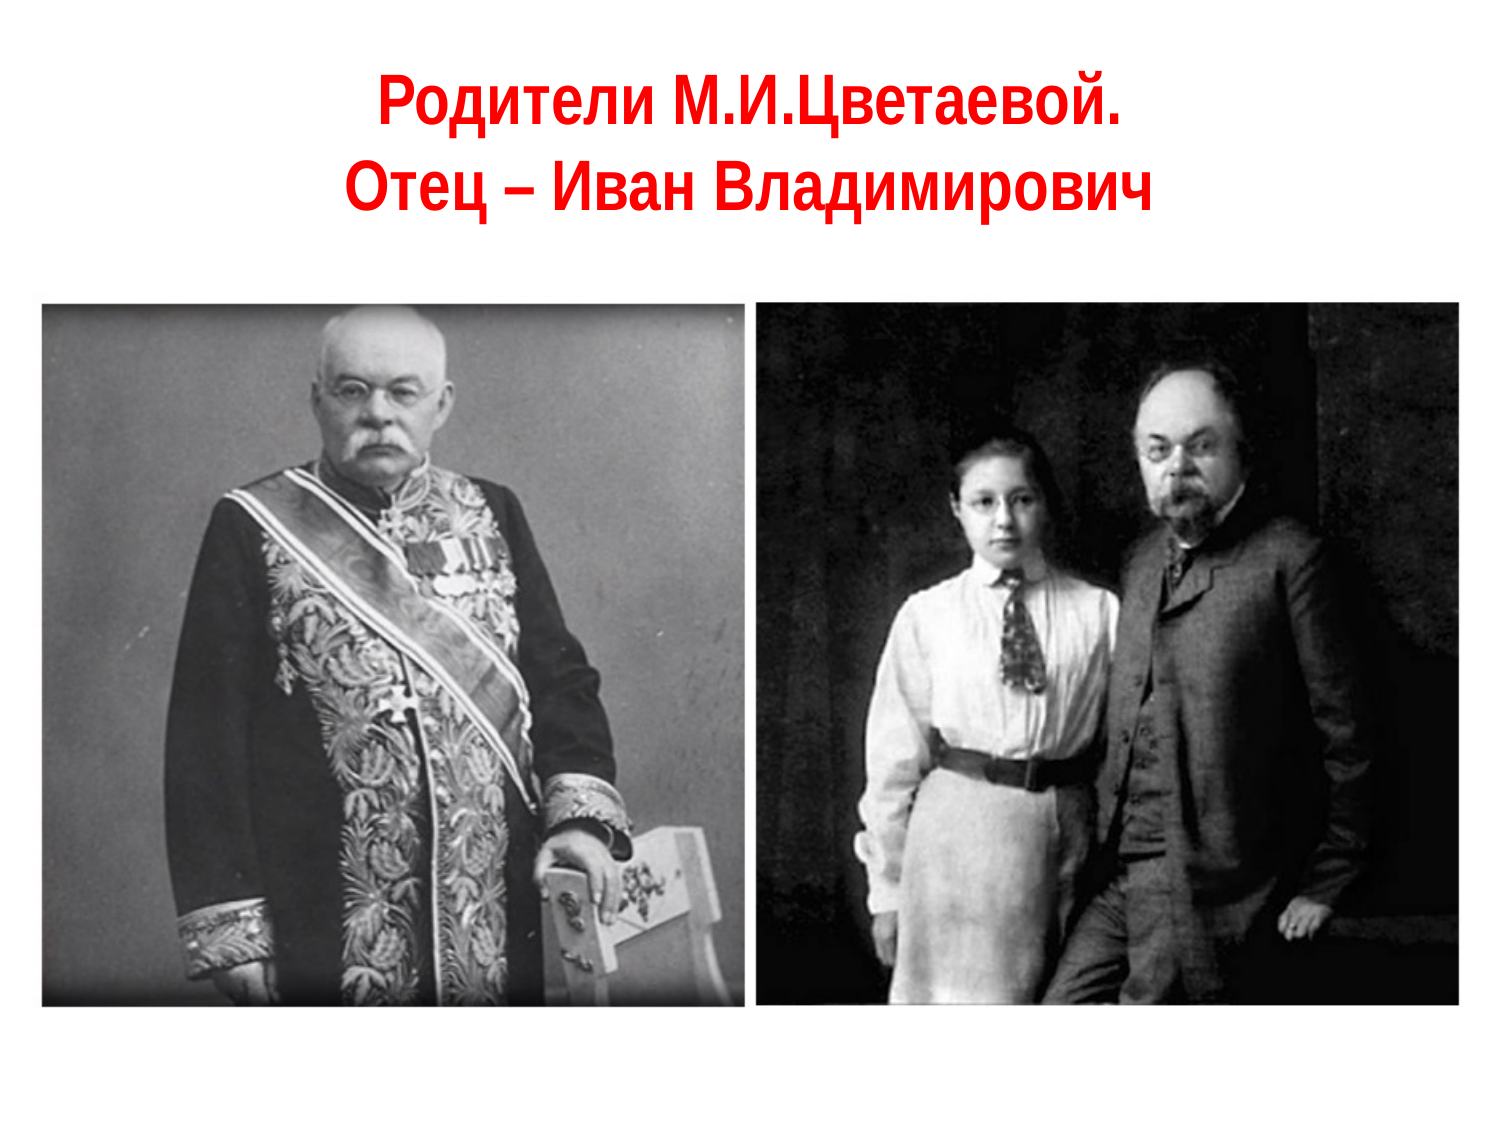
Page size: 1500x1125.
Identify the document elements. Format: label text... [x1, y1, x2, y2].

title Родители М.И.Цветаевой. Отец – Иван Владимирович [75, 45, 1425, 233]
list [31, 292, 1472, 1020]
